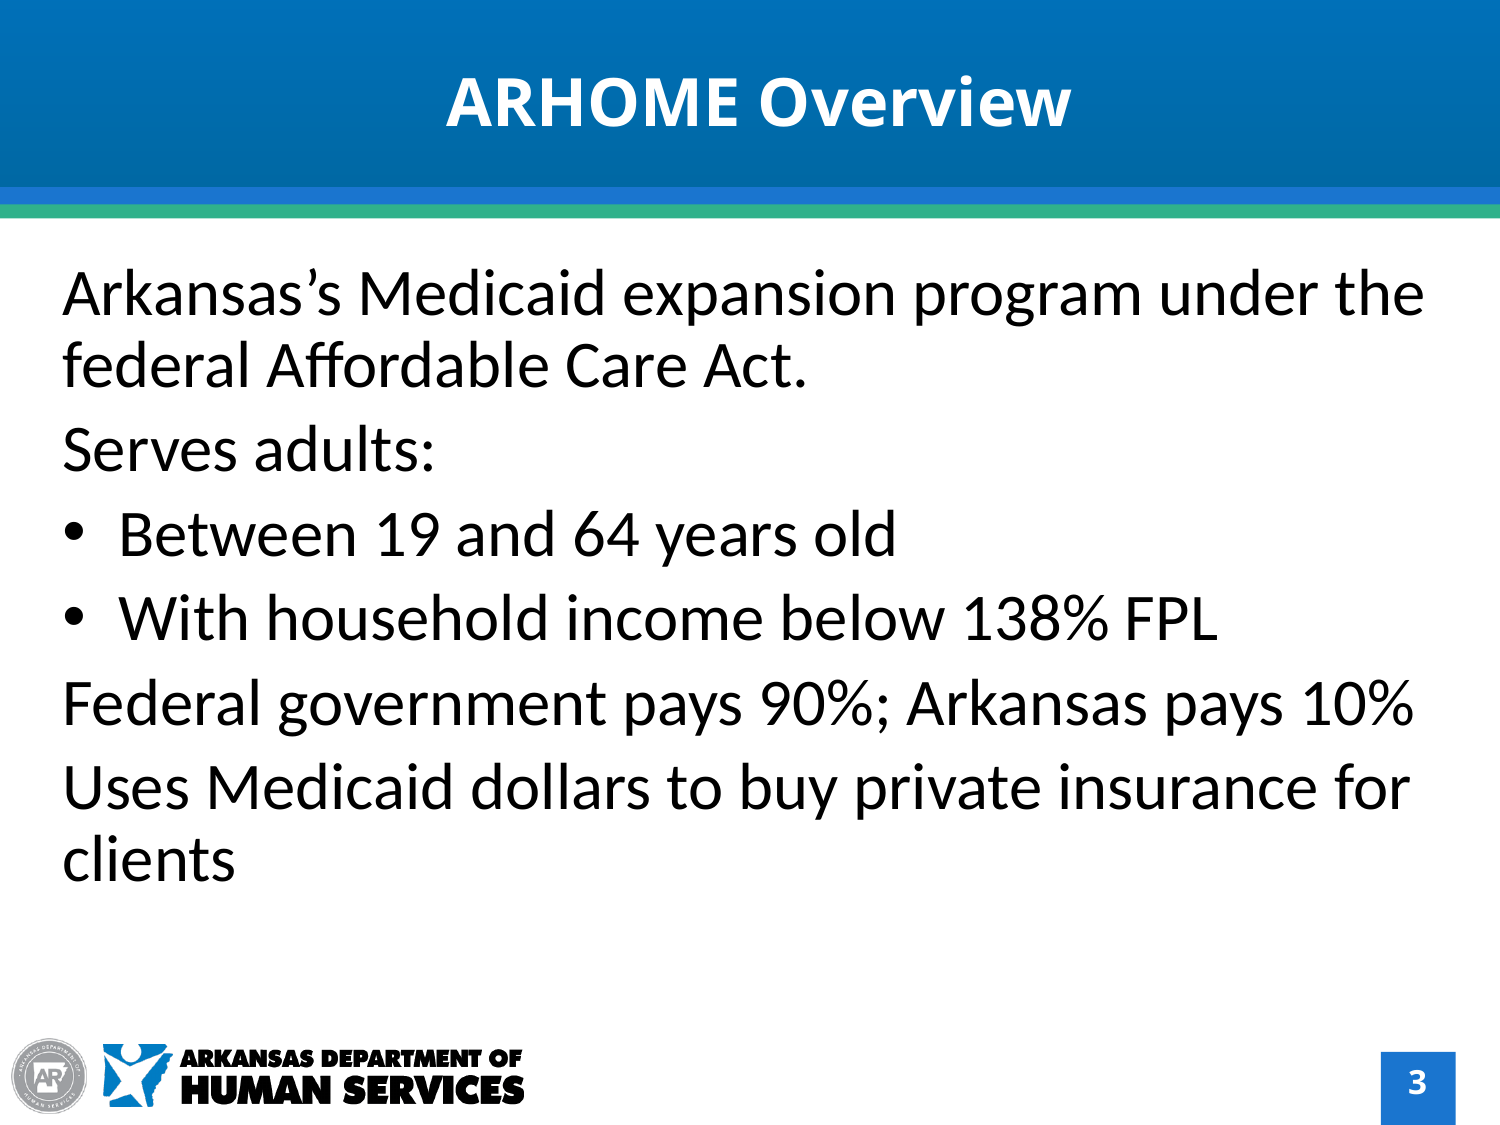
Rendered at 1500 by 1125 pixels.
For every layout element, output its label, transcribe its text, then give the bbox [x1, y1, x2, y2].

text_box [0, 0, 1500, 219]
text_box Arkansas’s Medicaid expansion program under the federal Affordable Care Act. Serves adults: Between 19 and 64 years old With household income below 138% FPL Federal government pays 90%; Arkansas pays 10% Uses Medicaid dollars to buy private insurance for clients [62, 257, 1482, 1031]
picture [103, 1044, 524, 1107]
picture [11, 1038, 87, 1114]
